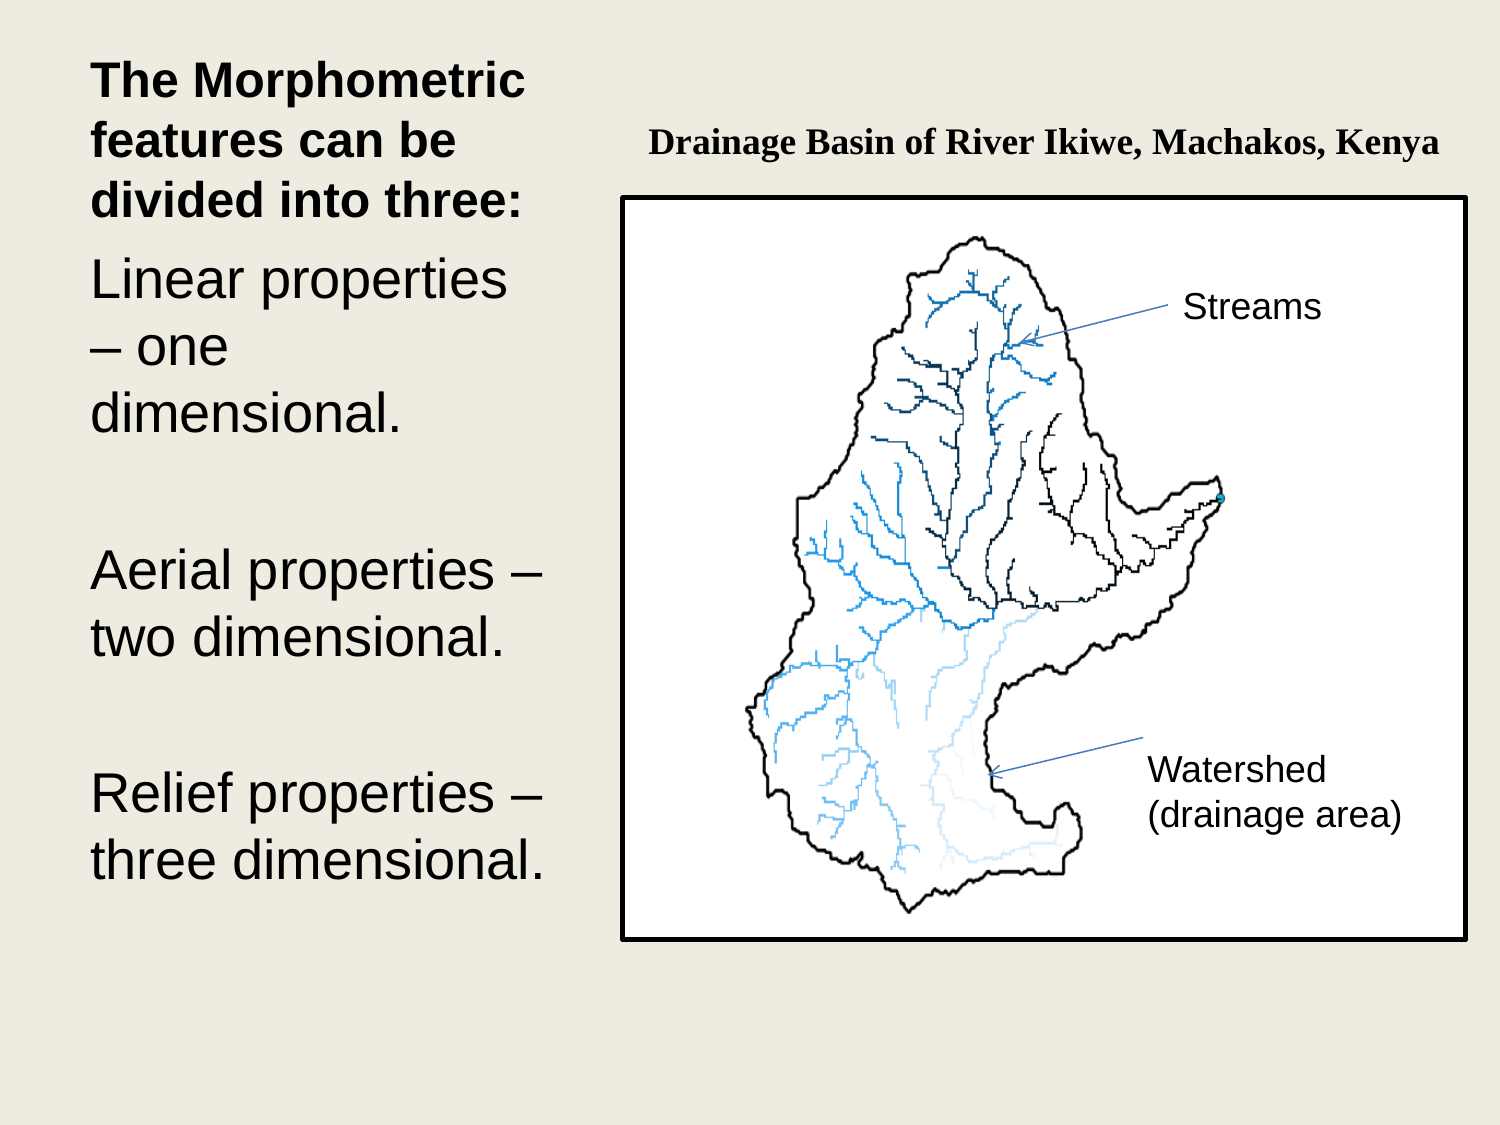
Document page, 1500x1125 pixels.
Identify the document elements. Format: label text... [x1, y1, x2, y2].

text_box Drainage Basin of River Ikiwe, Machakos, Kenya [604, 109, 1471, 170]
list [624, 199, 1464, 938]
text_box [1018, 305, 1176, 344]
list Linear properties – one dimensional. Aerial properties – two dimensional. Relief properties – three dimensional. [75, 235, 569, 1005]
title The Morphometric features can be divided into three: [75, 44, 569, 235]
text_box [987, 737, 1144, 776]
